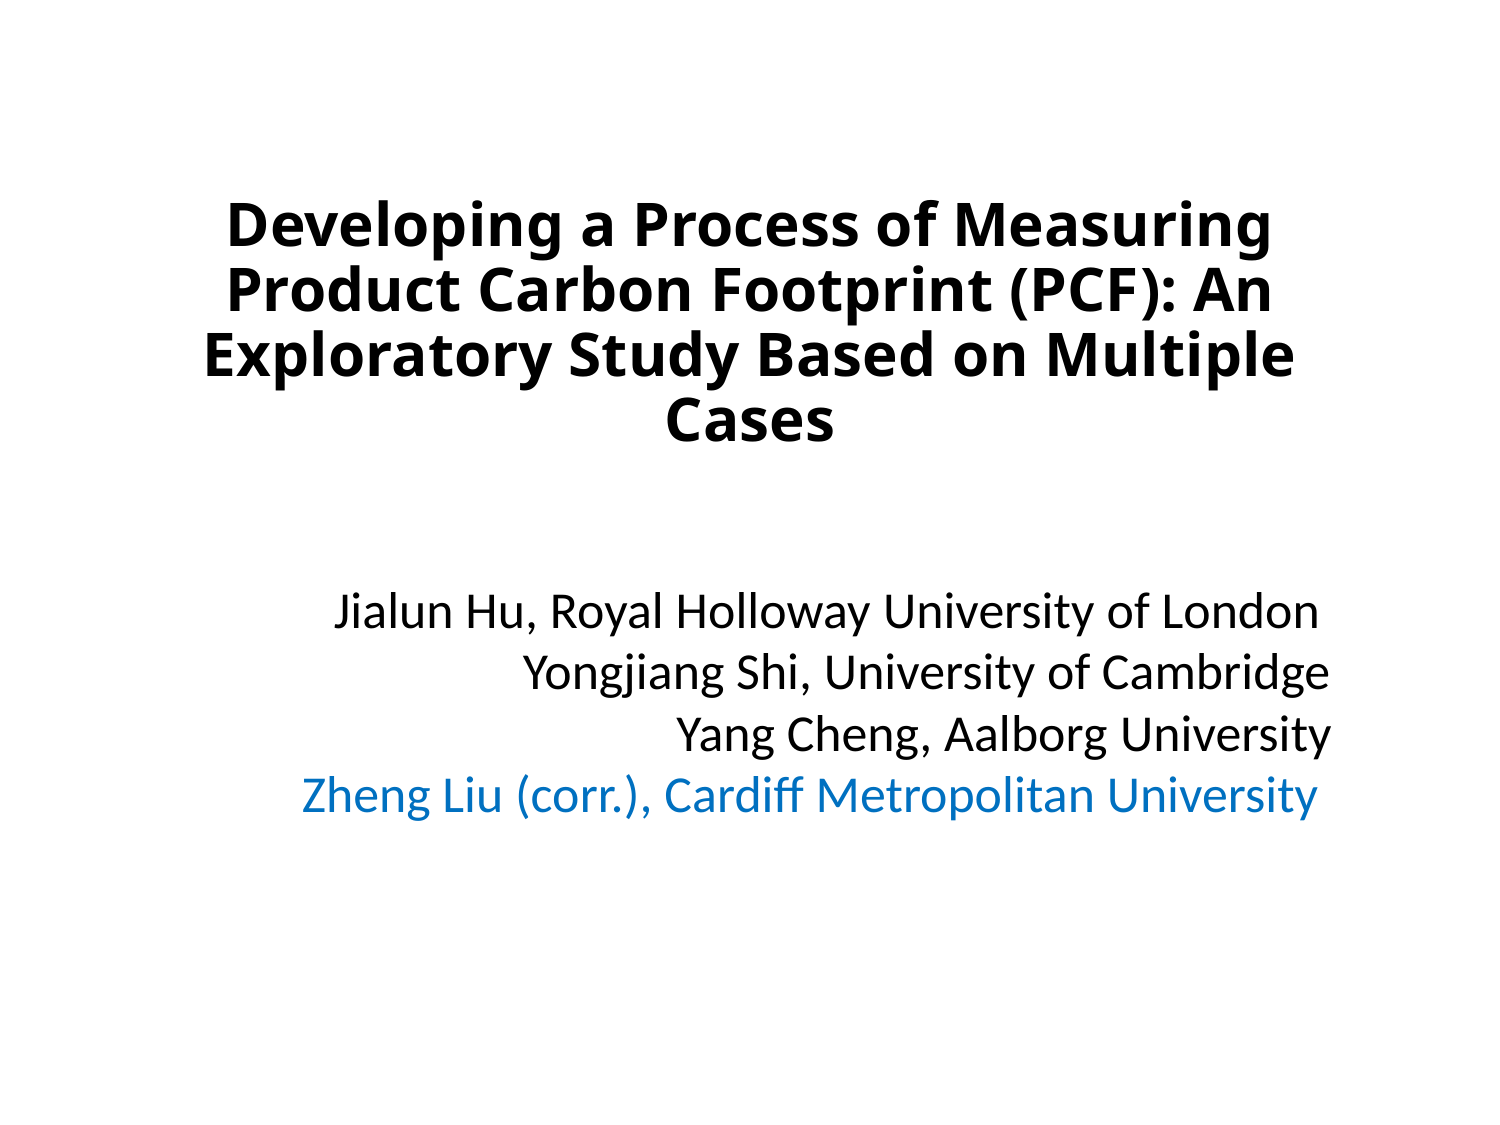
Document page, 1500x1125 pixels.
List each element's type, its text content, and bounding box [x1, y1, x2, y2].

subtitle Jialun Hu, Royal Holloway University of London Yongjiang Shi, University of Cambridge Yang Cheng, Aalborg University Zheng Liu (corr.), Cardiff Metropolitan University [221, 575, 1347, 848]
title Developing a Process of Measuring Product Carbon Footprint (PCF): An Exploratory Study Based on Multiple Cases [112, 184, 1388, 576]
